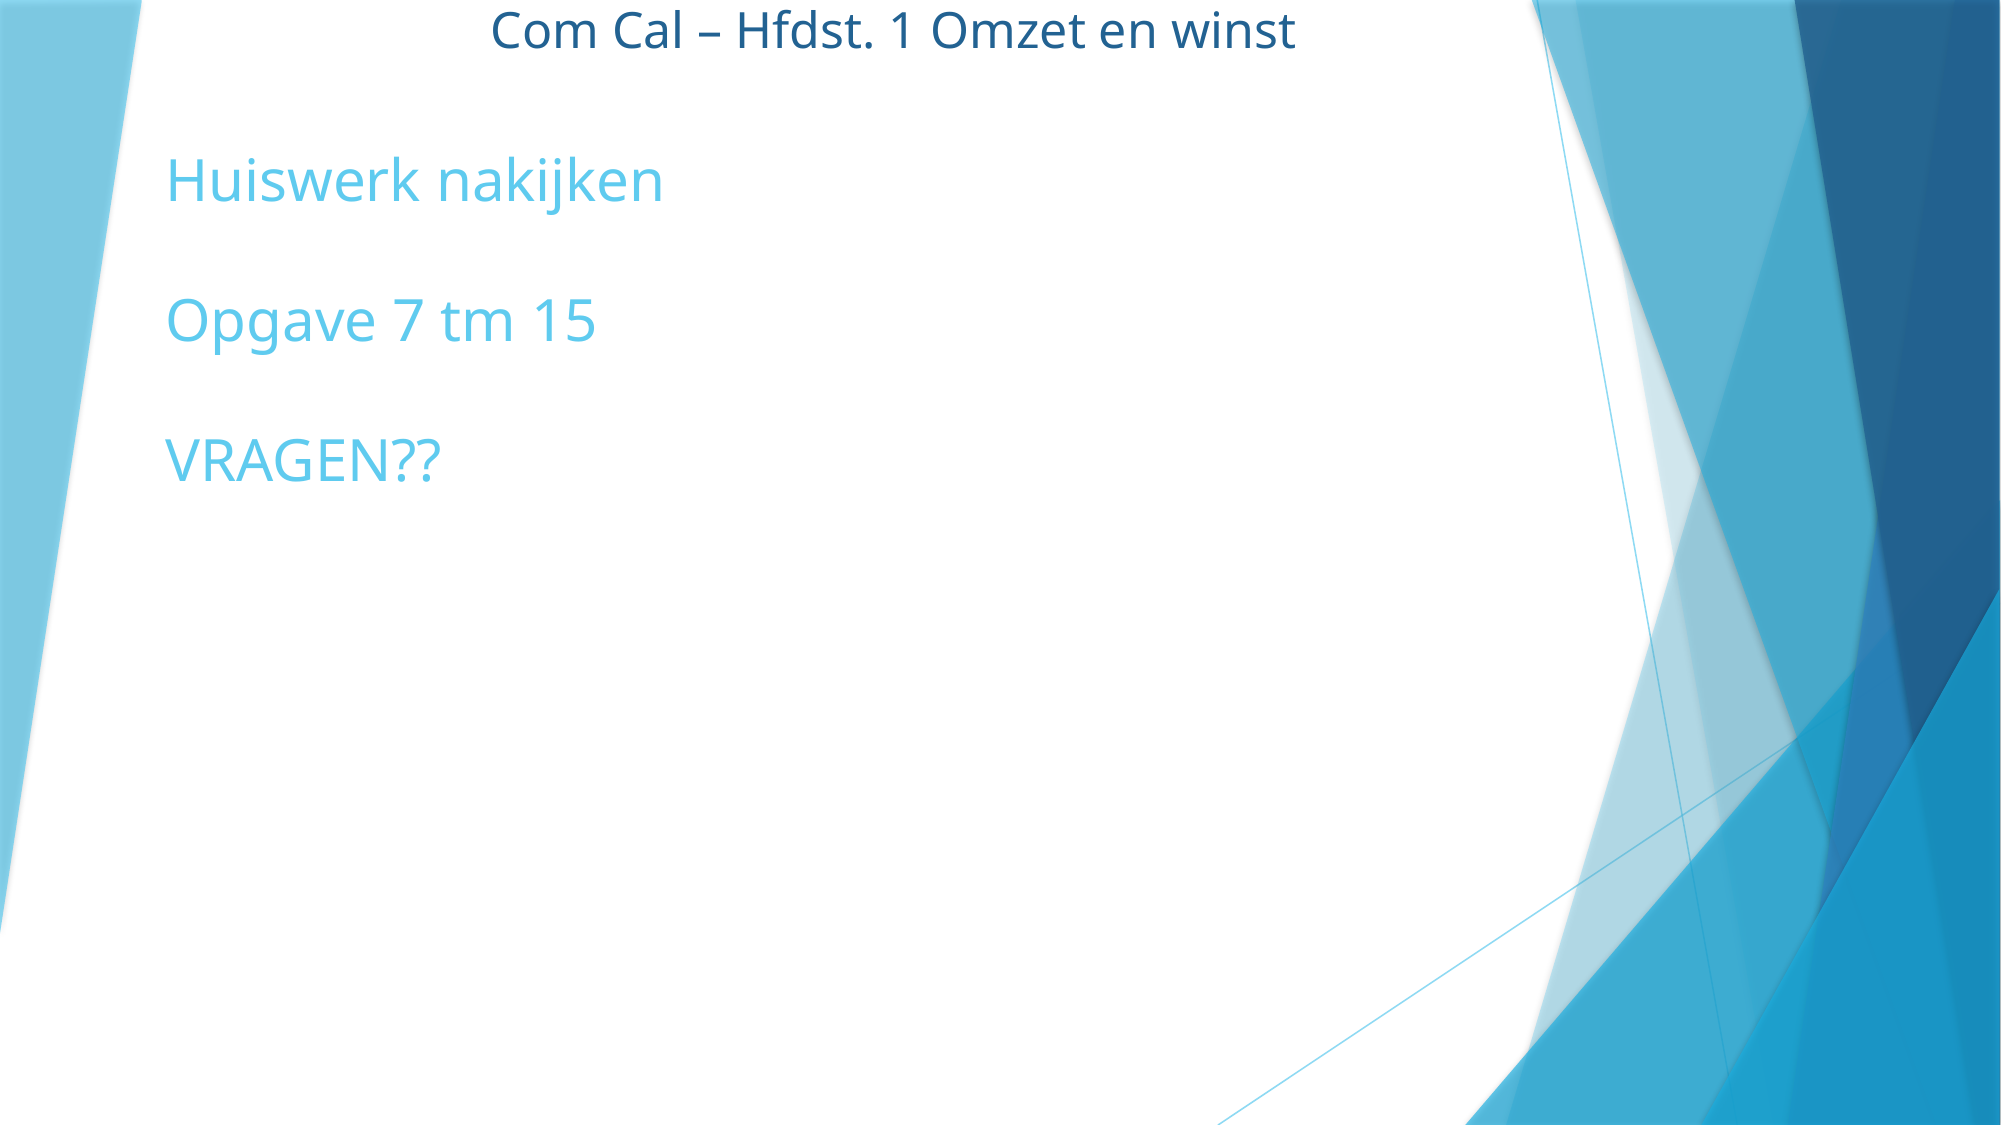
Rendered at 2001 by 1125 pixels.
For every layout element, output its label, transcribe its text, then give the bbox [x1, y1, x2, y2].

text_box Com Cal – Hfdst. 1 Omzet en winst [9, 0, 1778, 66]
text_box Huiswerk nakijken Opgave 7 tm 15 VRAGEN?? [150, 135, 1180, 500]
